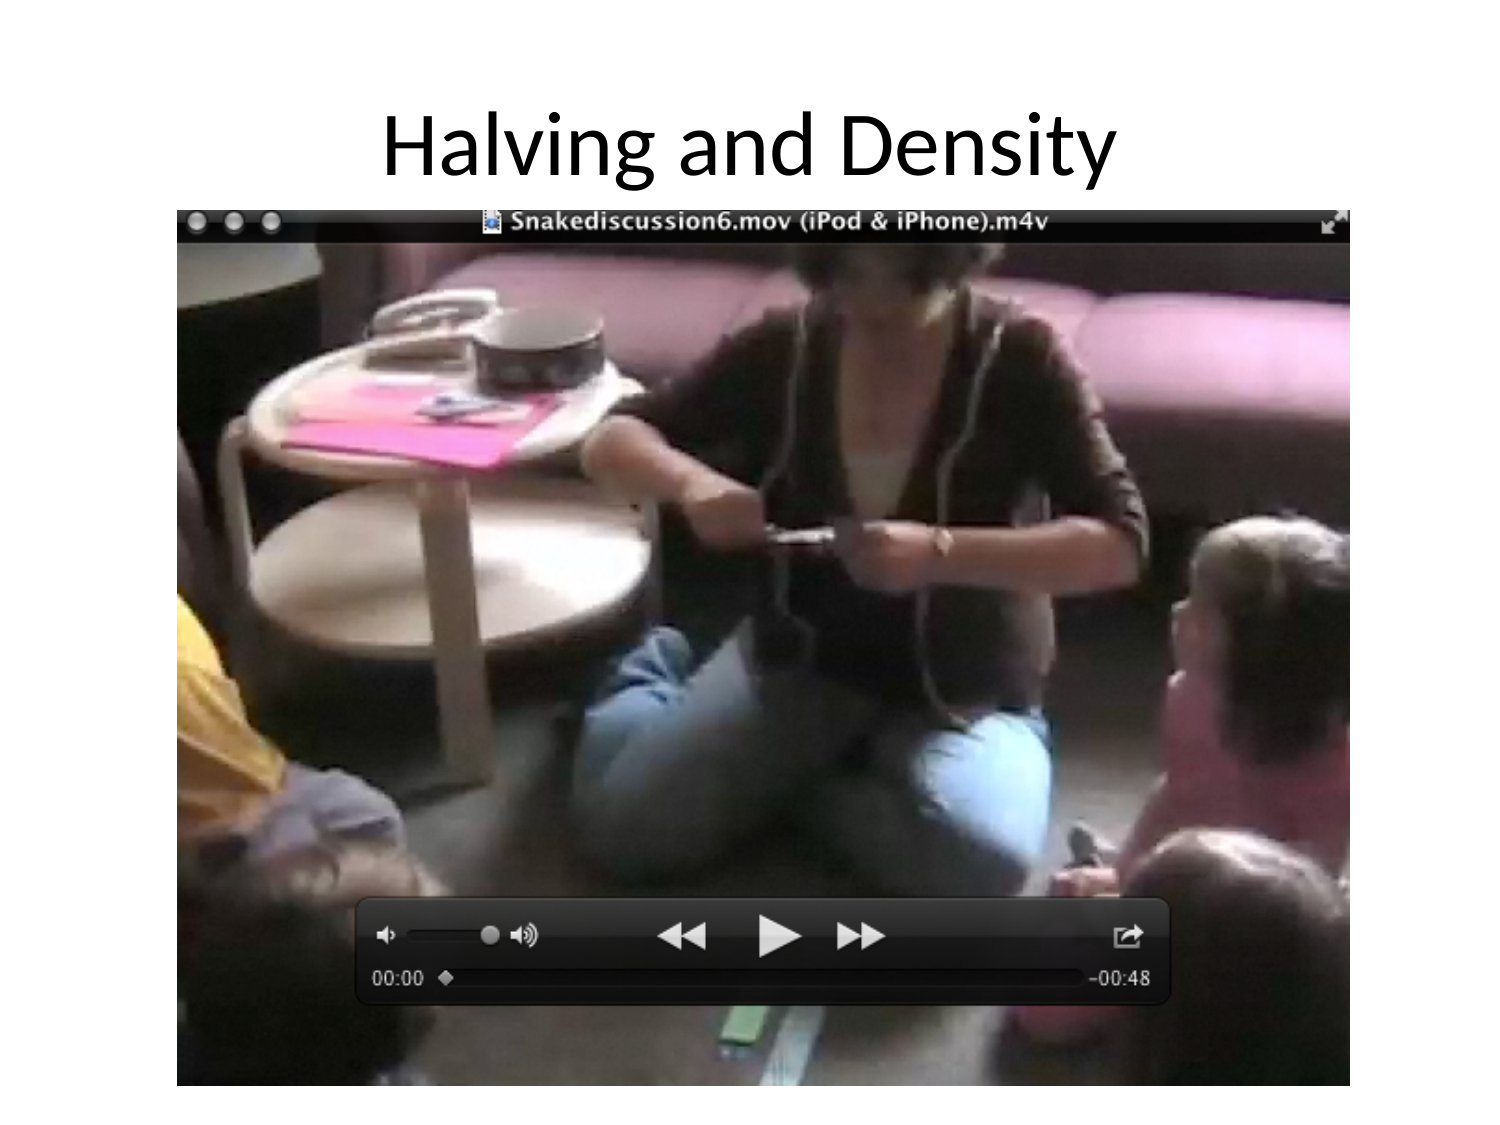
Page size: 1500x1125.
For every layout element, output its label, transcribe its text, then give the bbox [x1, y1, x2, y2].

picture [177, 210, 1350, 1086]
title Halving and Density [75, 45, 1425, 233]
